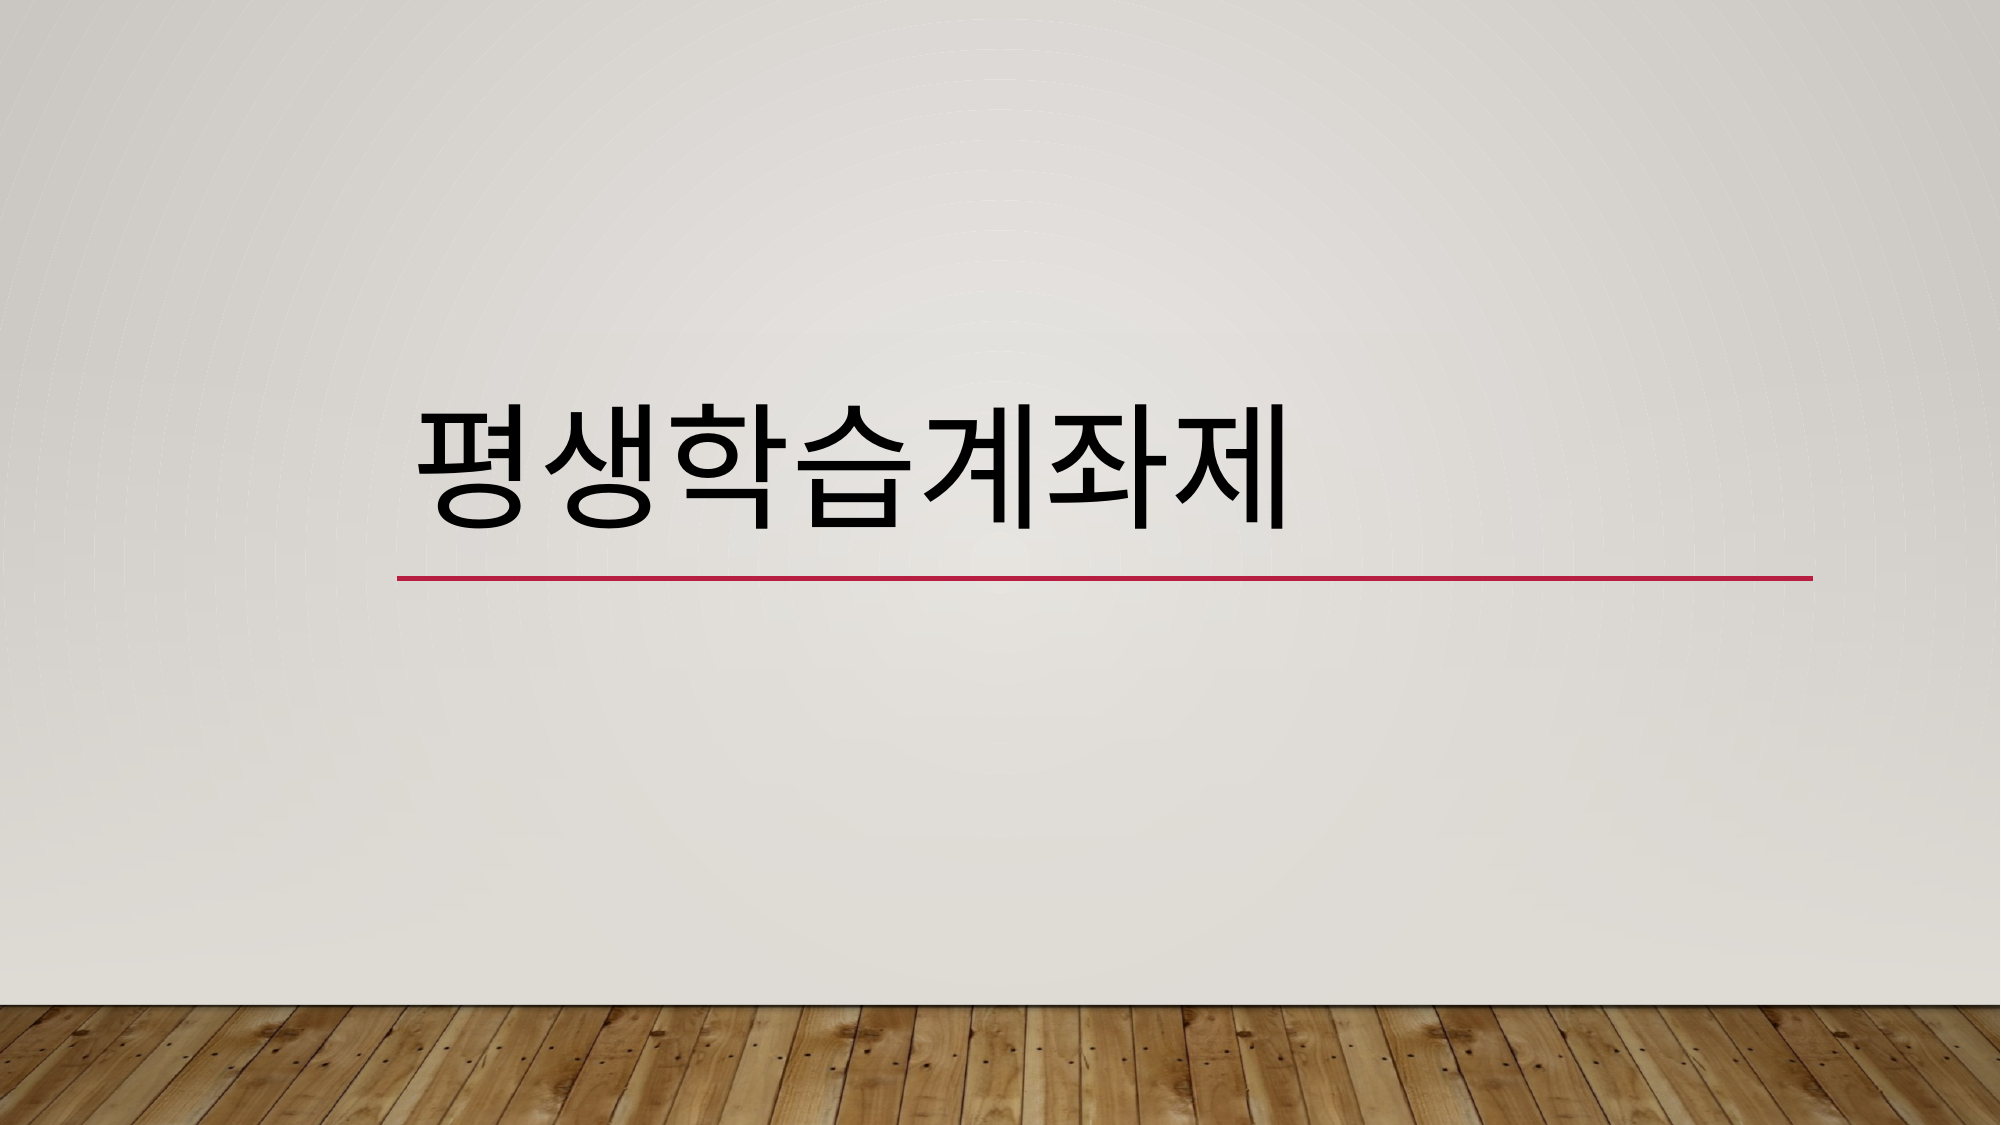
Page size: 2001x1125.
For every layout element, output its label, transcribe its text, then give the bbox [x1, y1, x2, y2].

title 평생학습계좌제 [396, 131, 1814, 549]
picture [0, 1005, 2000, 1125]
